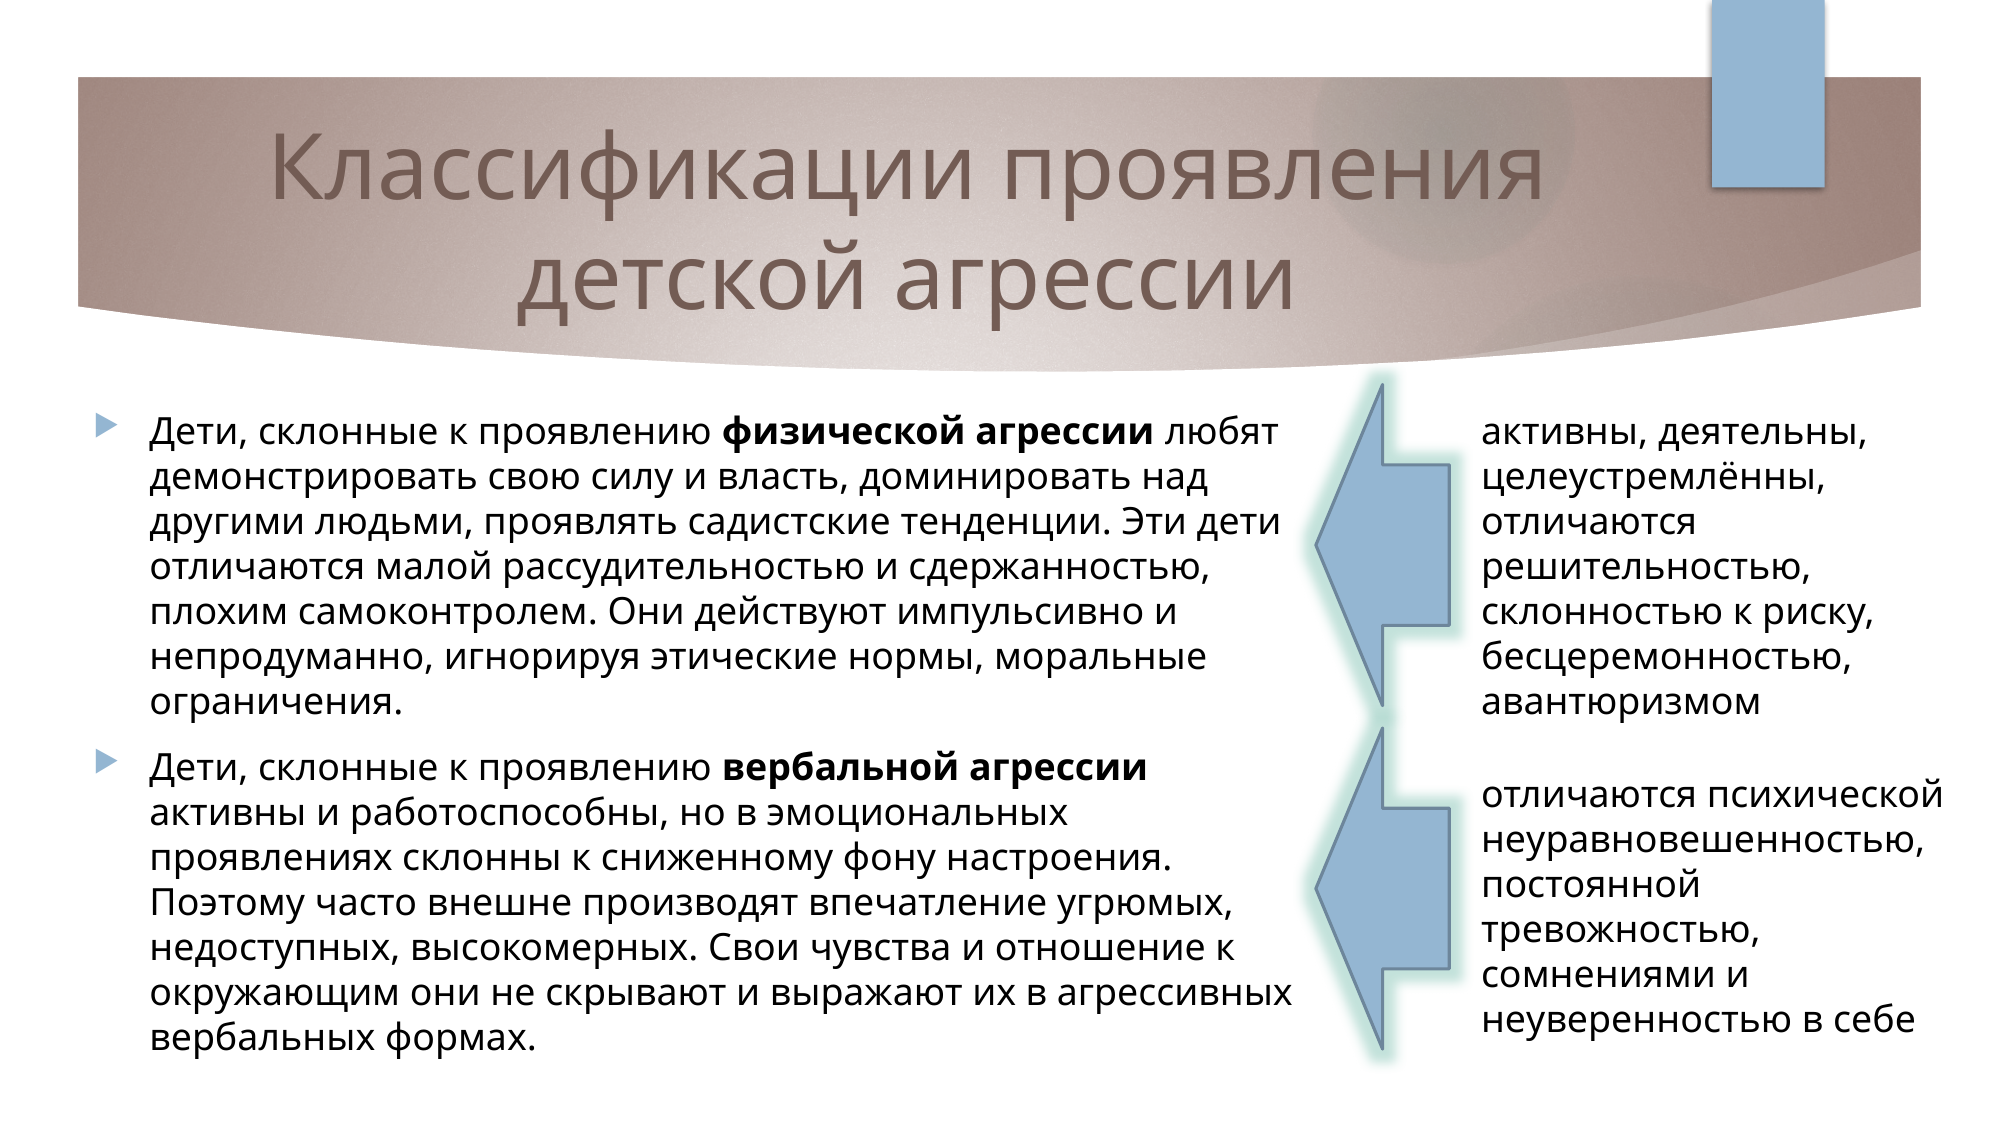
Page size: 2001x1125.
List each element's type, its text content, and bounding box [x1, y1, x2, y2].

text_box [1314, 726, 1451, 1051]
text_box активны, деятельны, целеустремлённы, отличаются решительностью, склонностью к риску, бесцеремонностью, авантюризмом [1466, 399, 2000, 729]
list Дети, склонные к проявлению физической агрессии любят демонстрировать свою силу и власть, доминировать над другими людьми, проявлять садистские тенденции. Эти дети отличаются малой рассудительностью и сдержанностью, плохим самоконтролем. Они действуют импульсивно и непродуманно, игнорируя этические нормы, моральные ограничения. Дети, склонные к проявлению вербальной агрессии активны и работоспособны, но в эмоциональных проявлениях склонны к сниженному фону настроения. Поэтому часто внешне производят впечатление угрюмых, недоступных, высокомерных. Свои чувства и отношение к окружающим они не скрывают и выражают их в агрессивных вербальных формах. [78, 399, 1316, 1125]
title Классификации проявления детской агрессии [189, 159, 1627, 276]
text_box [1314, 382, 1451, 708]
text_box отличаются психической неуравновешенностью, постоянной тревожностью, сомнениями и неуверенностью в себе [1466, 762, 2000, 1047]
